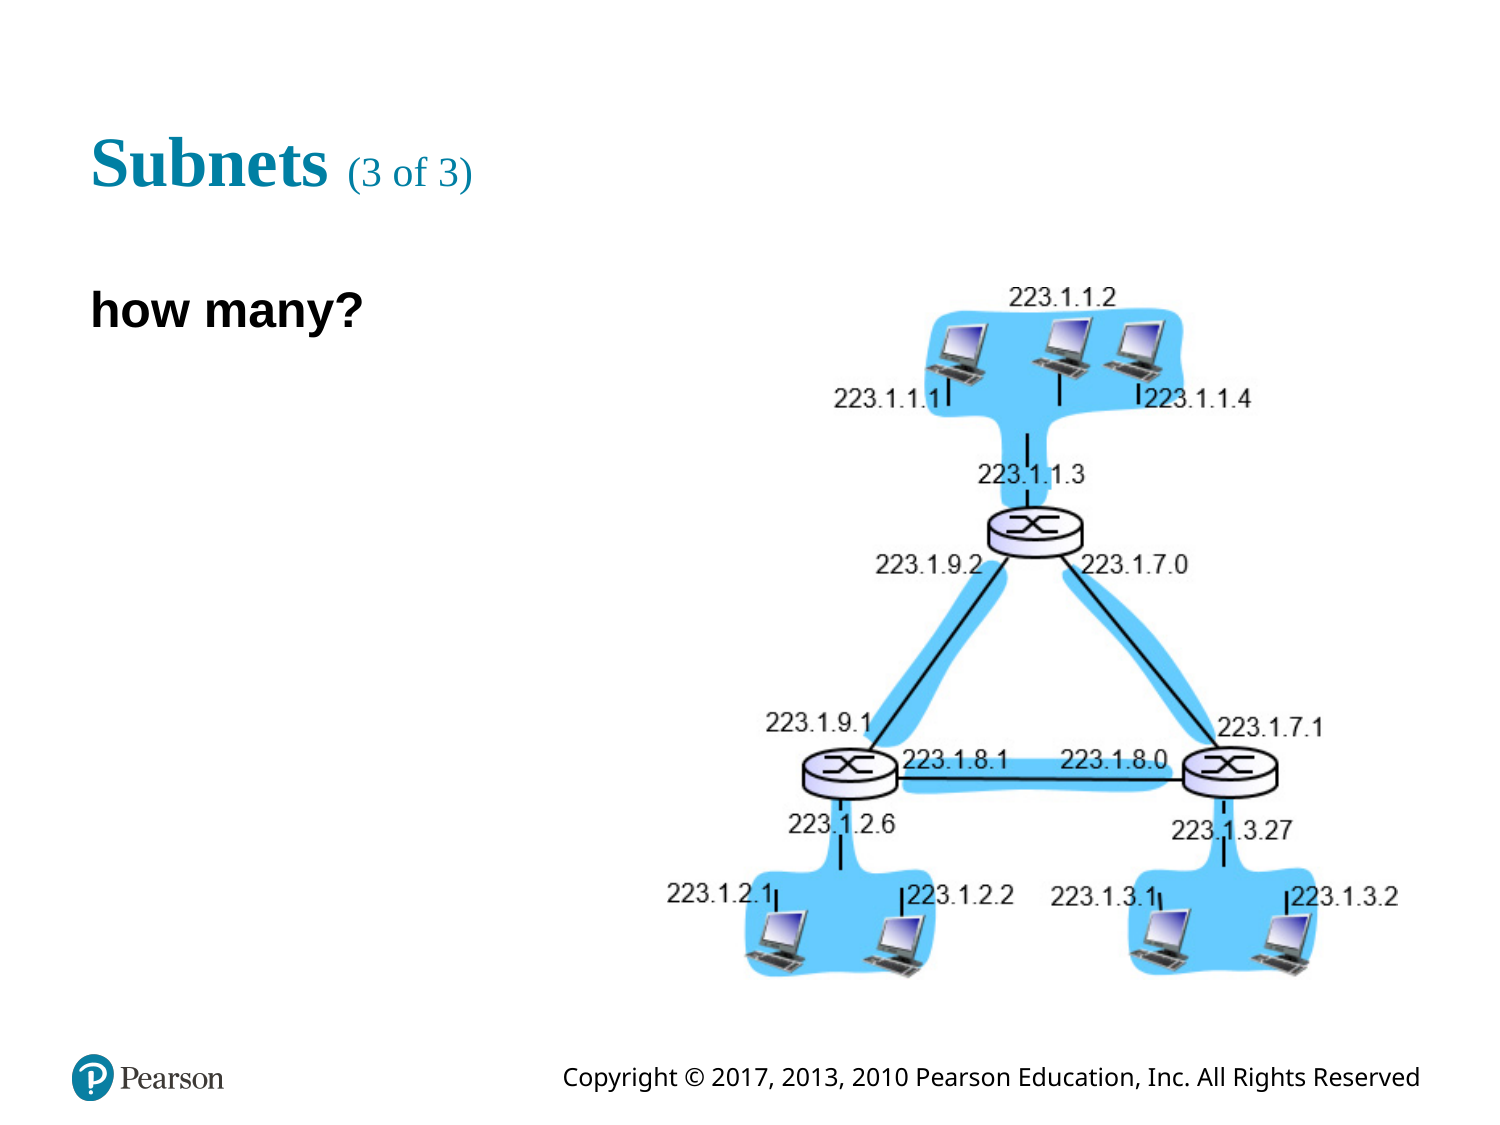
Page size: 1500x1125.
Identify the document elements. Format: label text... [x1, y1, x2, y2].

picture [98, 1054, 224, 1101]
title Subnets (3 of 3) [75, 35, 1425, 216]
picture [667, 287, 1399, 980]
picture [72, 1054, 88, 1070]
picture [72, 1087, 83, 1101]
list how many? [75, 262, 624, 336]
picture [80, 1063, 106, 1088]
